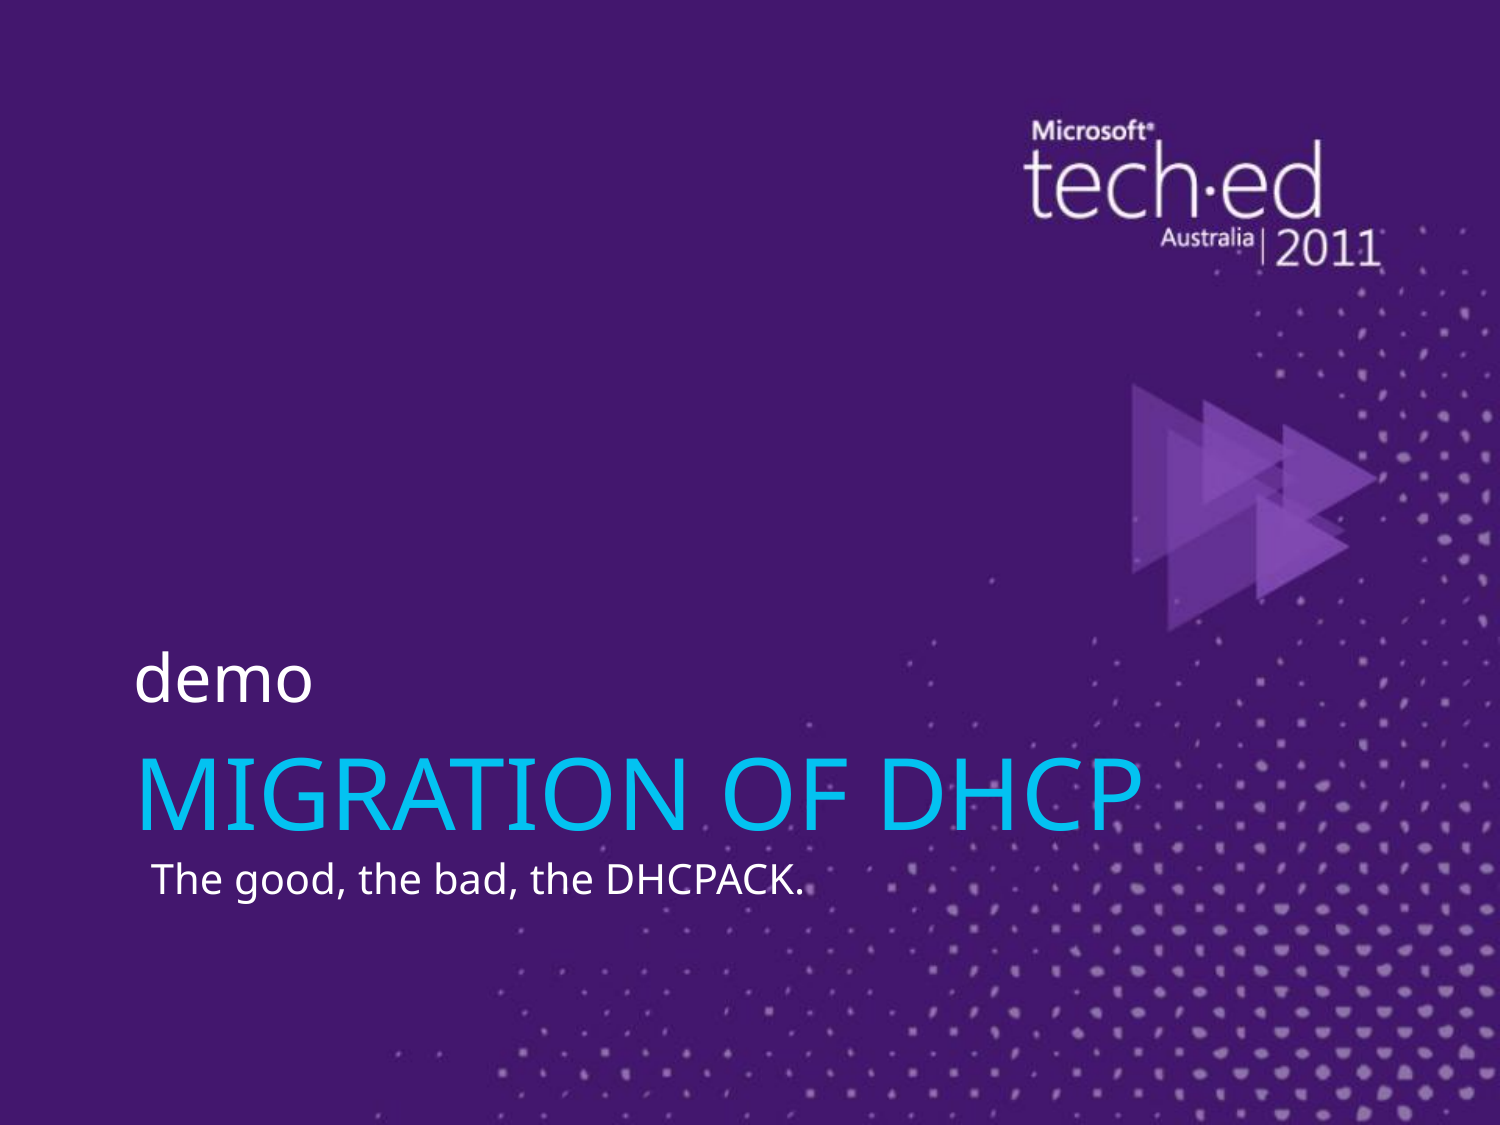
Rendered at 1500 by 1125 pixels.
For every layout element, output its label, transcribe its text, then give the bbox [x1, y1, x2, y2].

title Migration of DHCP [118, 723, 1394, 947]
subtitle The good, the bad, the DHCPACK. [135, 834, 1045, 910]
list demo [118, 476, 1394, 723]
picture [0, 0, 1500, 1125]
